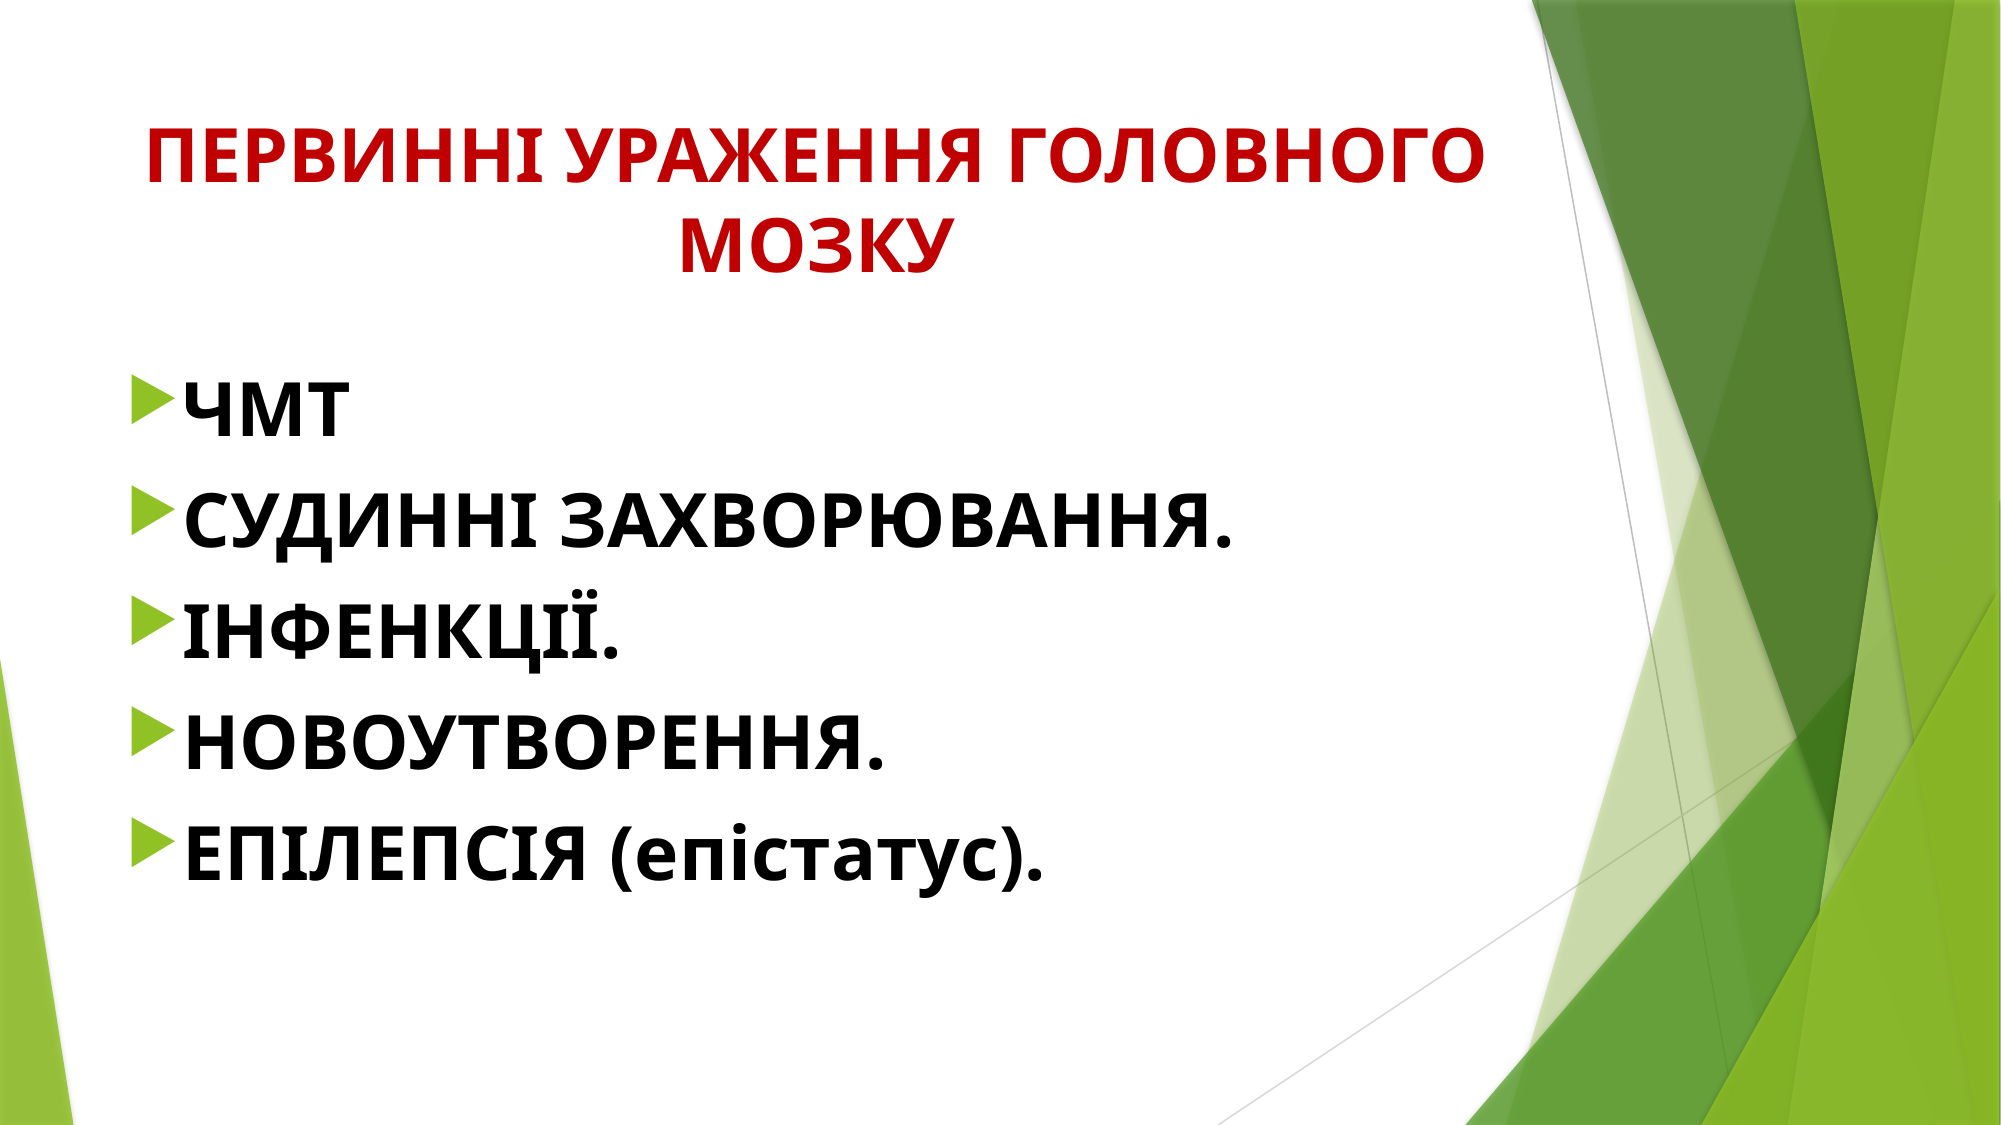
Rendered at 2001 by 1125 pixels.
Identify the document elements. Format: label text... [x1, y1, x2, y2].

title ПЕРВИННІ УРАЖЕННЯ ГОЛОВНОГО МОЗКУ [111, 99, 1522, 317]
list ЧМТ СУДИННІ ЗАХВОРЮВАННЯ. ІНФЕНКЦІЇ. НОВОУТВОРЕННЯ. ЕПІЛЕПСІЯ (епістатус). [111, 354, 1522, 992]
